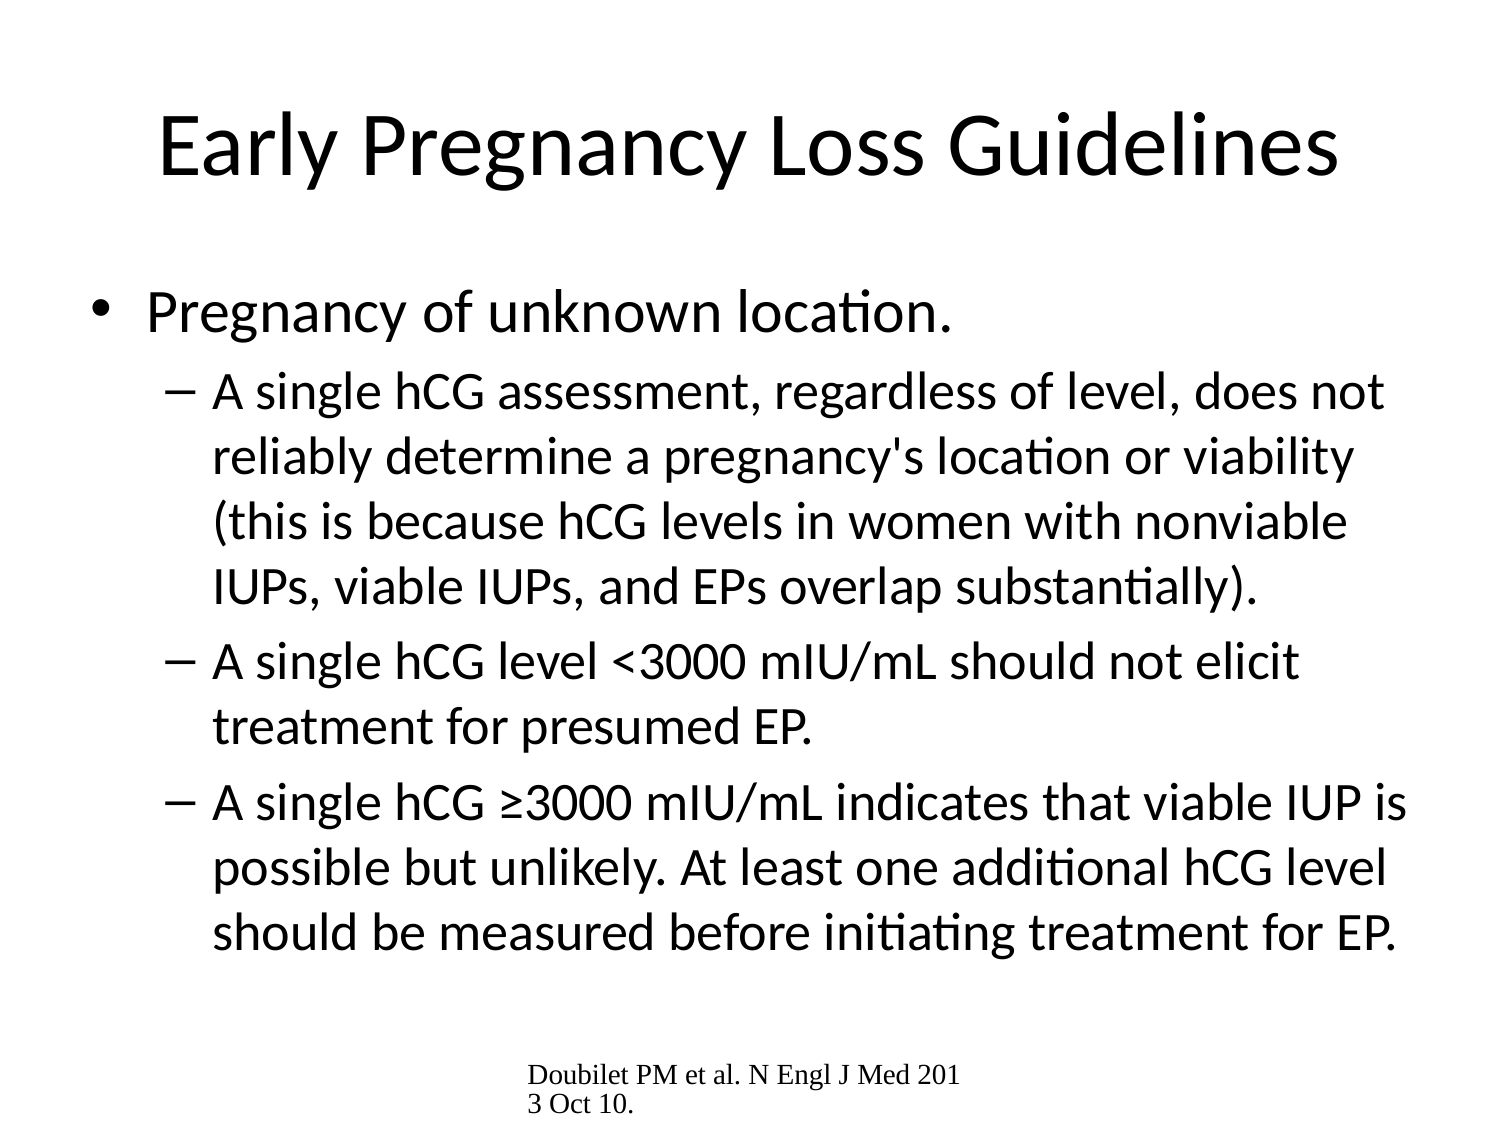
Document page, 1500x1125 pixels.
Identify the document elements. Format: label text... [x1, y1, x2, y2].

title Early Pregnancy Loss Guidelines [75, 45, 1425, 233]
footer Doubilet PM et al. N Engl J Med 2013 Oct 10. [512, 1042, 988, 1103]
list Pregnancy of unknown location. A single hCG assessment, regardless of level, does not reliably determine a pregnancy's location or viability (this is because hCG levels in women with nonviable IUPs, viable IUPs, and EPs overlap substantially). A single hCG level <3000 mIU/mL should not elicit treatment for presumed EP. A single hCG ≥3000 mIU/mL indicates that viable IUP is possible but unlikely. At least one additional hCG level should be measured before initiating treatment for EP. [75, 262, 1425, 1005]
